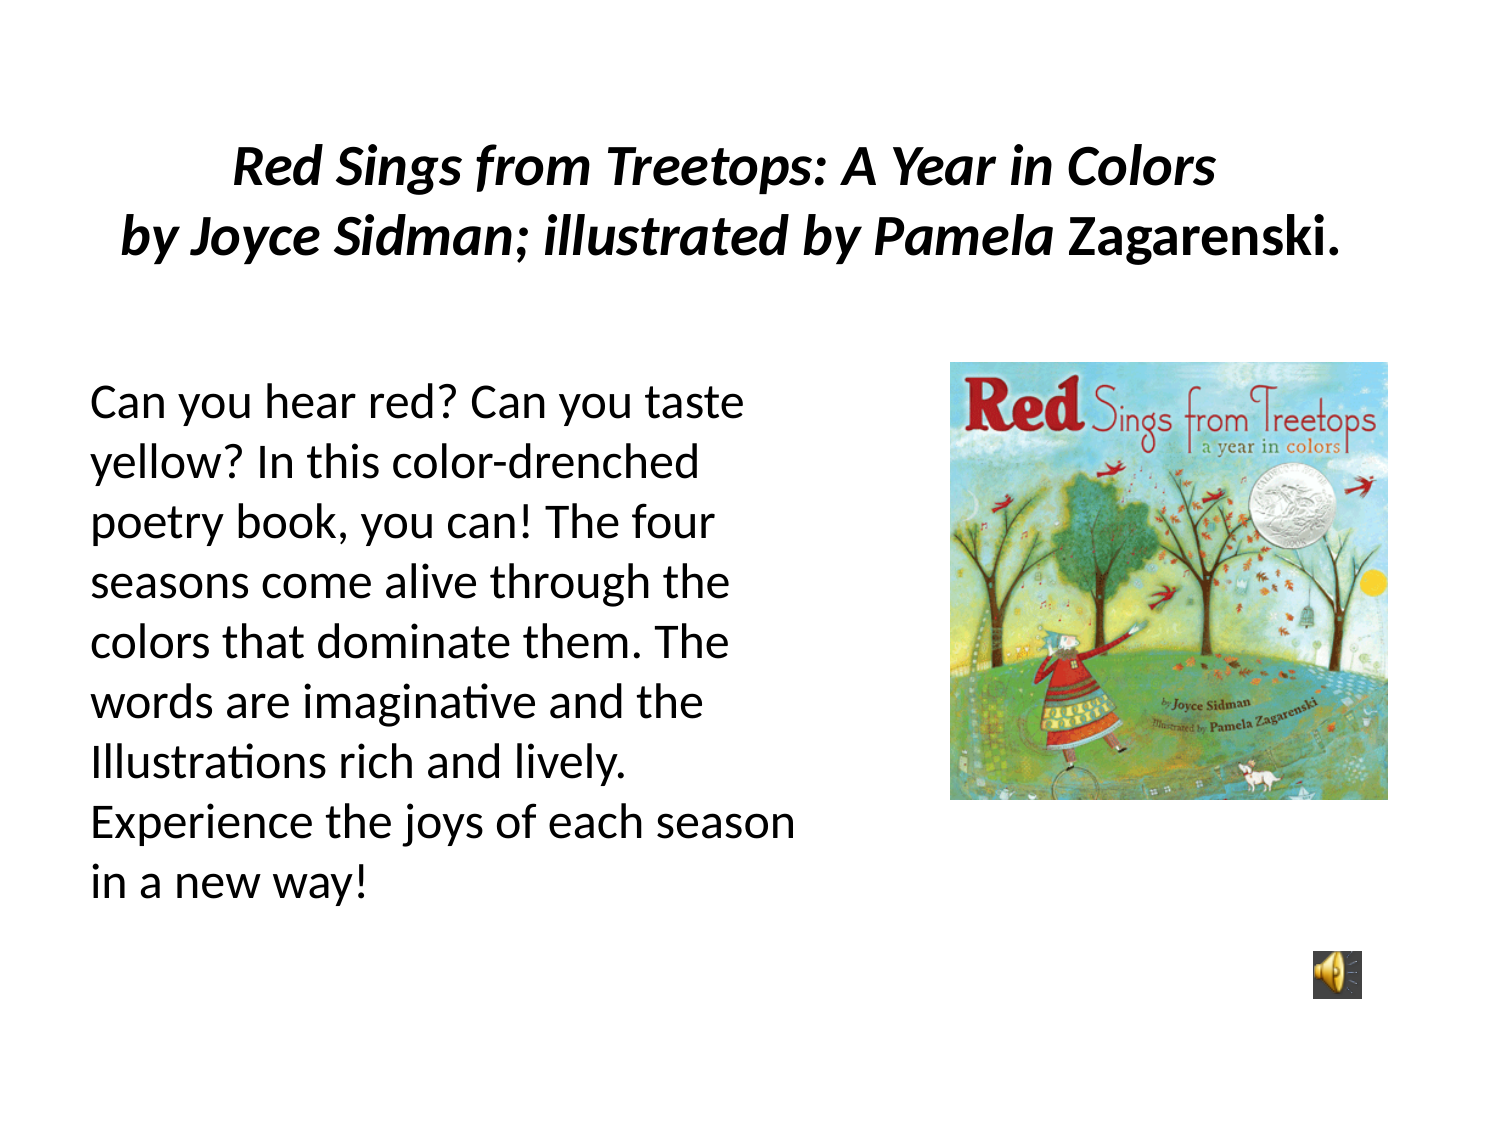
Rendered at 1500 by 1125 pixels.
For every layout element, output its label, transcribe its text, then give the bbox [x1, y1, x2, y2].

list Can you hear red? Can you taste yellow? In this color-drenched poetry book, you can! The four seasons come alive through the colors that dominate them. The words are imaginative and the Illustrations rich and lively. Experience the joys of each season in a new way! [75, 275, 838, 1045]
title Red Sings from Treetops: A Year in Colors by Joyce Sidman; illustrated by Pamela Zagarenski. [87, 137, 1375, 275]
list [949, 362, 1388, 801]
picture [1312, 949, 1363, 1001]
